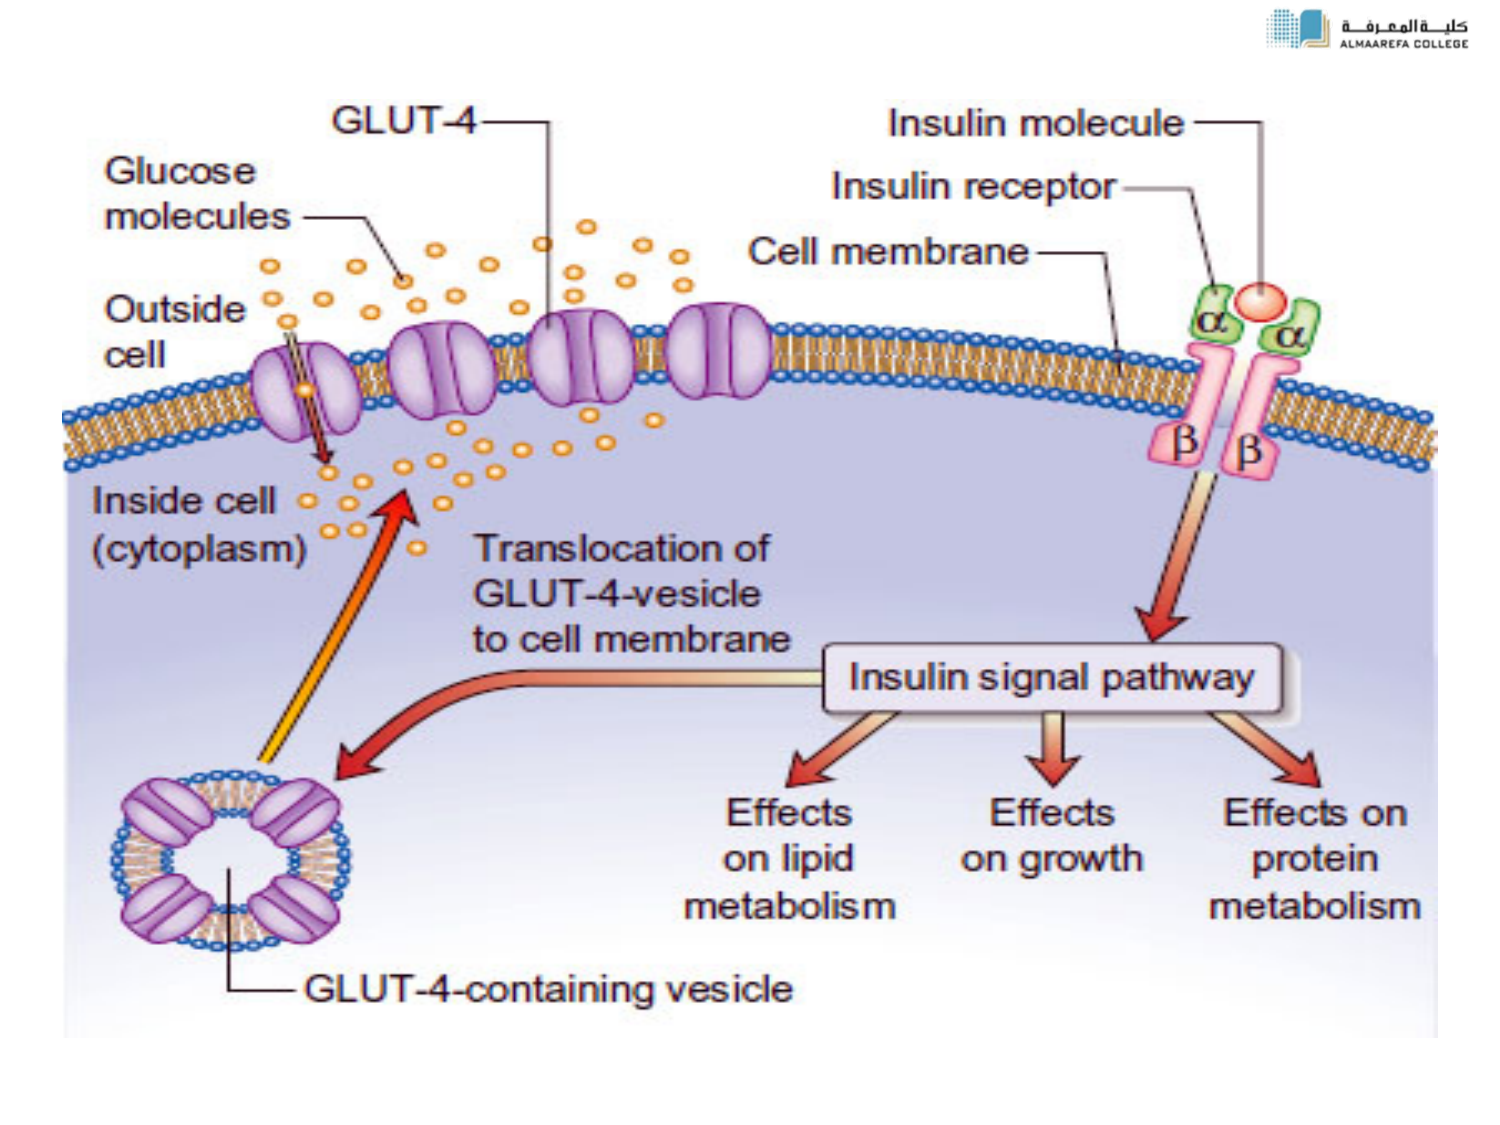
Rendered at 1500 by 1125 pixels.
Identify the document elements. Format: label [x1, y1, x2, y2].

picture [1262, 0, 1473, 65]
picture [62, 99, 1438, 1038]
